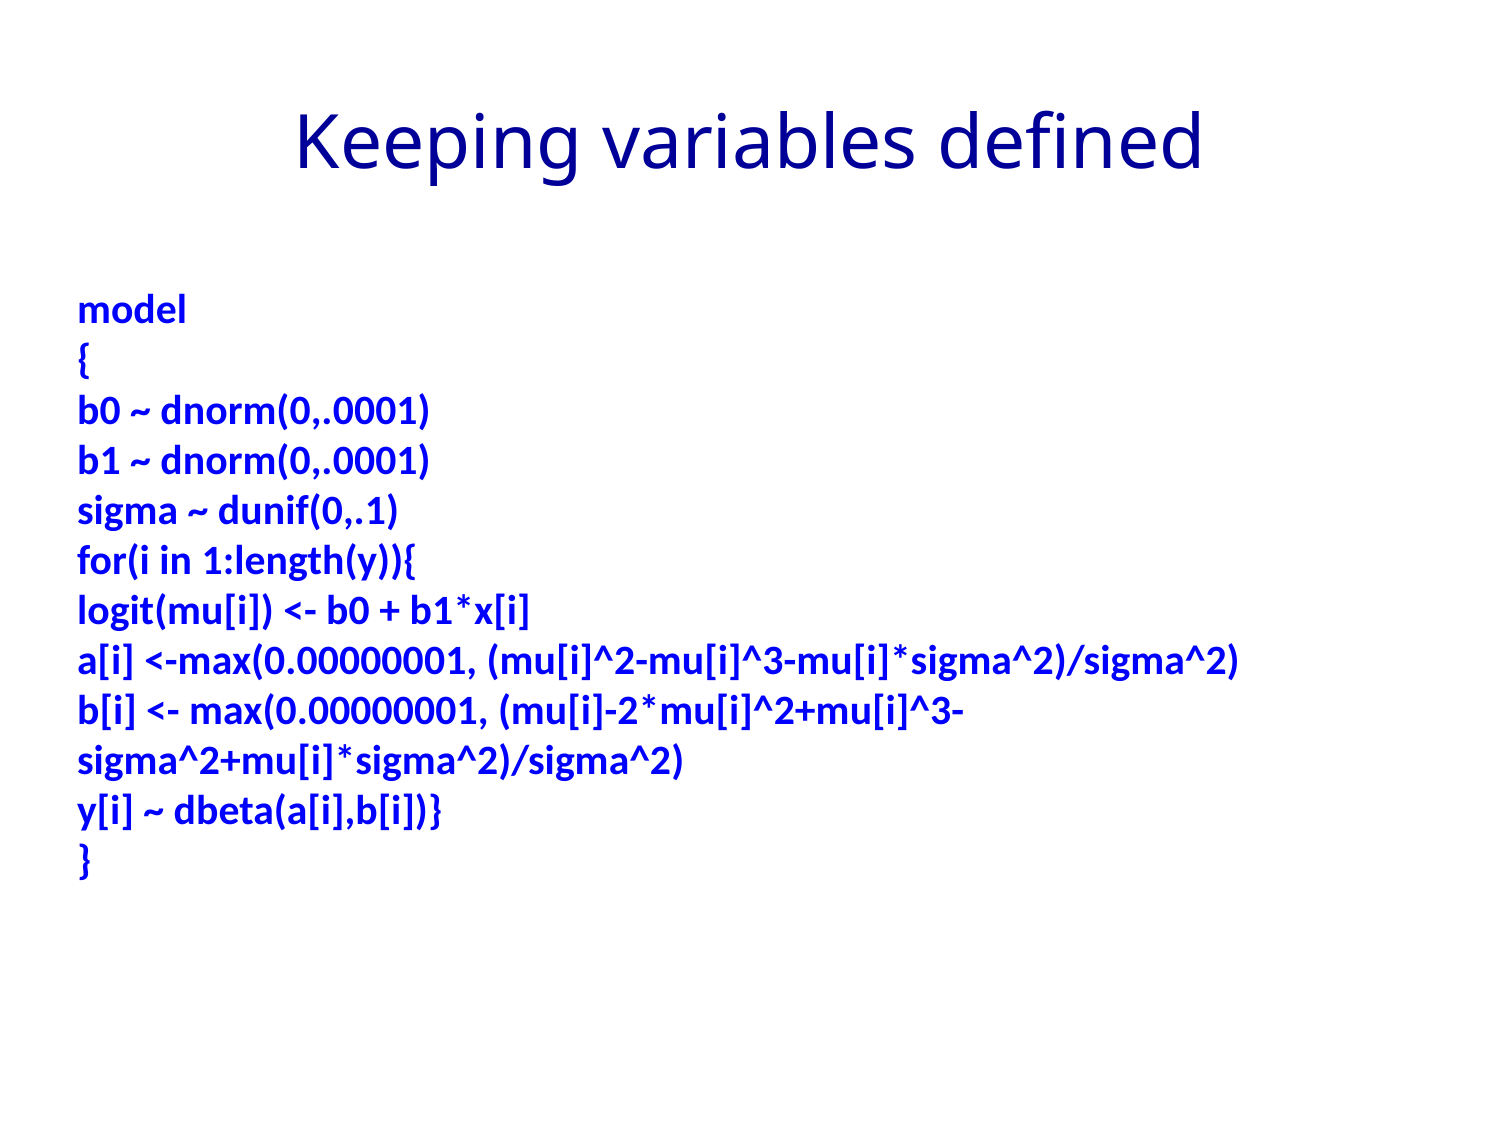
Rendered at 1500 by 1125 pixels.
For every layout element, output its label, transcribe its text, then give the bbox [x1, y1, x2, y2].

text_box model { b0 ~ dnorm(0,.0001) b1 ~ dnorm(0,.0001) sigma ~ dunif(0,.1) for(i in 1:length(y)){ logit(mu[i]) <- b0 + b1*x[i] a[i] <-max(0.00000001, (mu[i]^2-mu[i]^3-mu[i]*sigma^2)/sigma^2) b[i] <- max(0.00000001, (mu[i]-2*mu[i]^2+mu[i]^3- sigma^2+mu[i]*sigma^2)/sigma^2) y[i] ~ dbeta(a[i],b[i])} } [62, 274, 1500, 890]
title Keeping variables defined [75, 45, 1425, 233]
